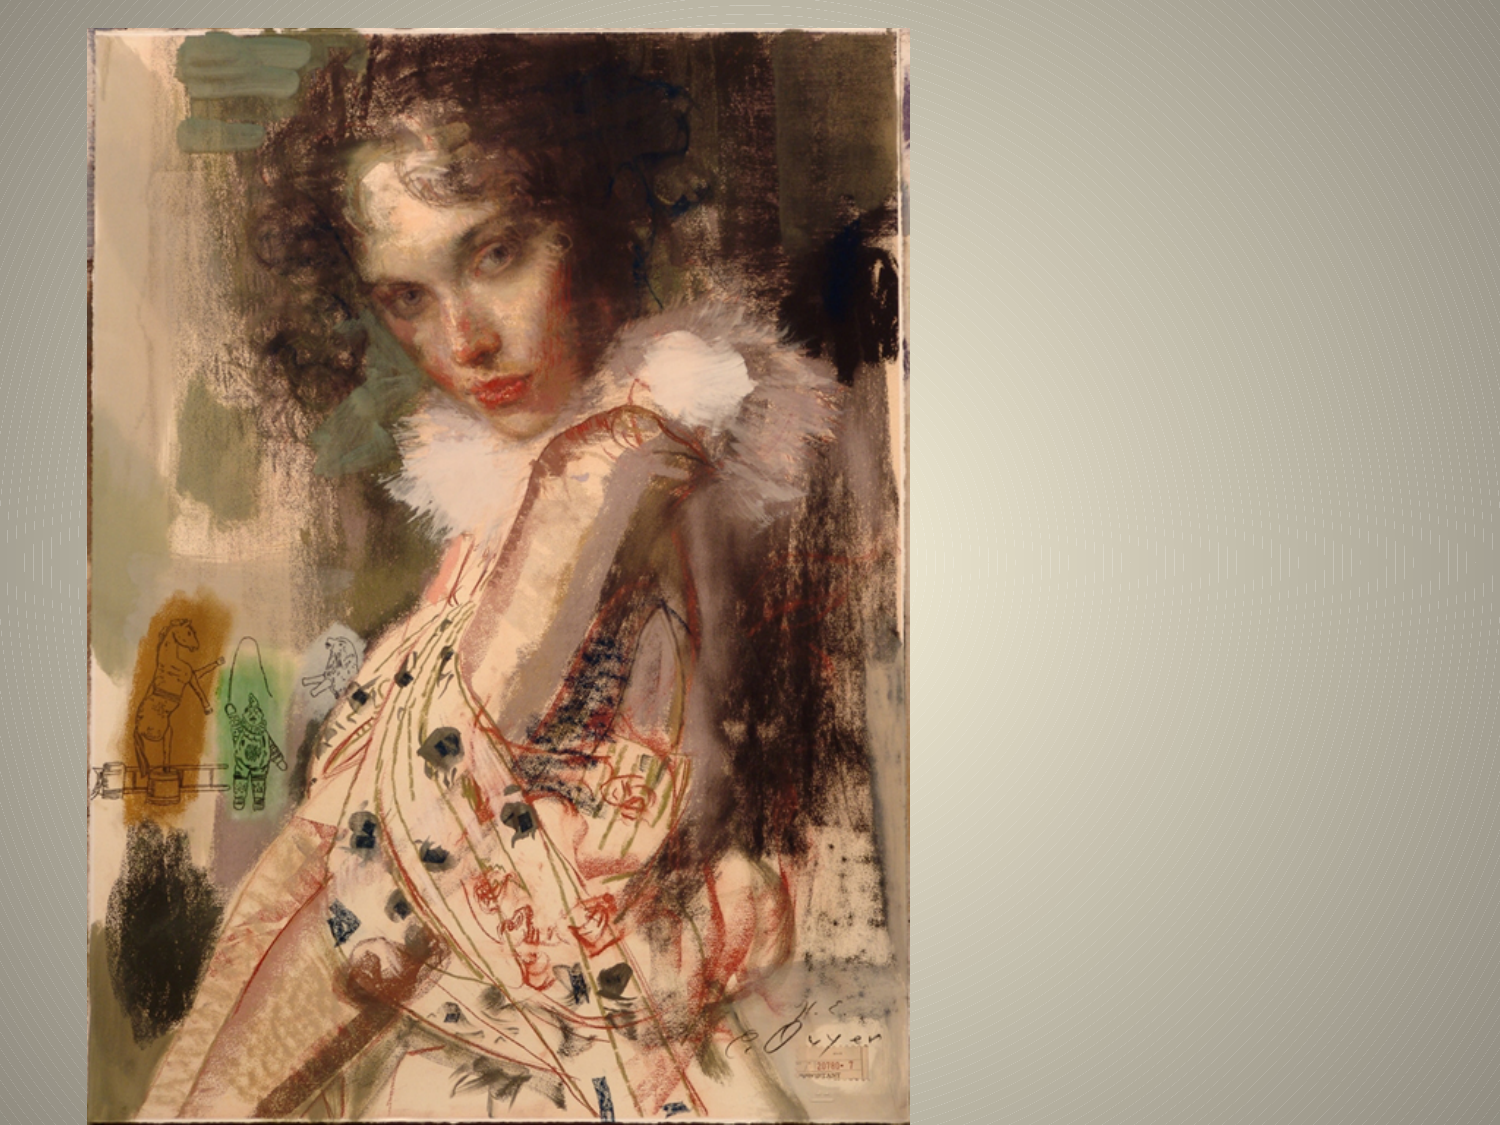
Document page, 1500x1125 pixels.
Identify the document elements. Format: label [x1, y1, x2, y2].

picture [87, 27, 910, 1125]
